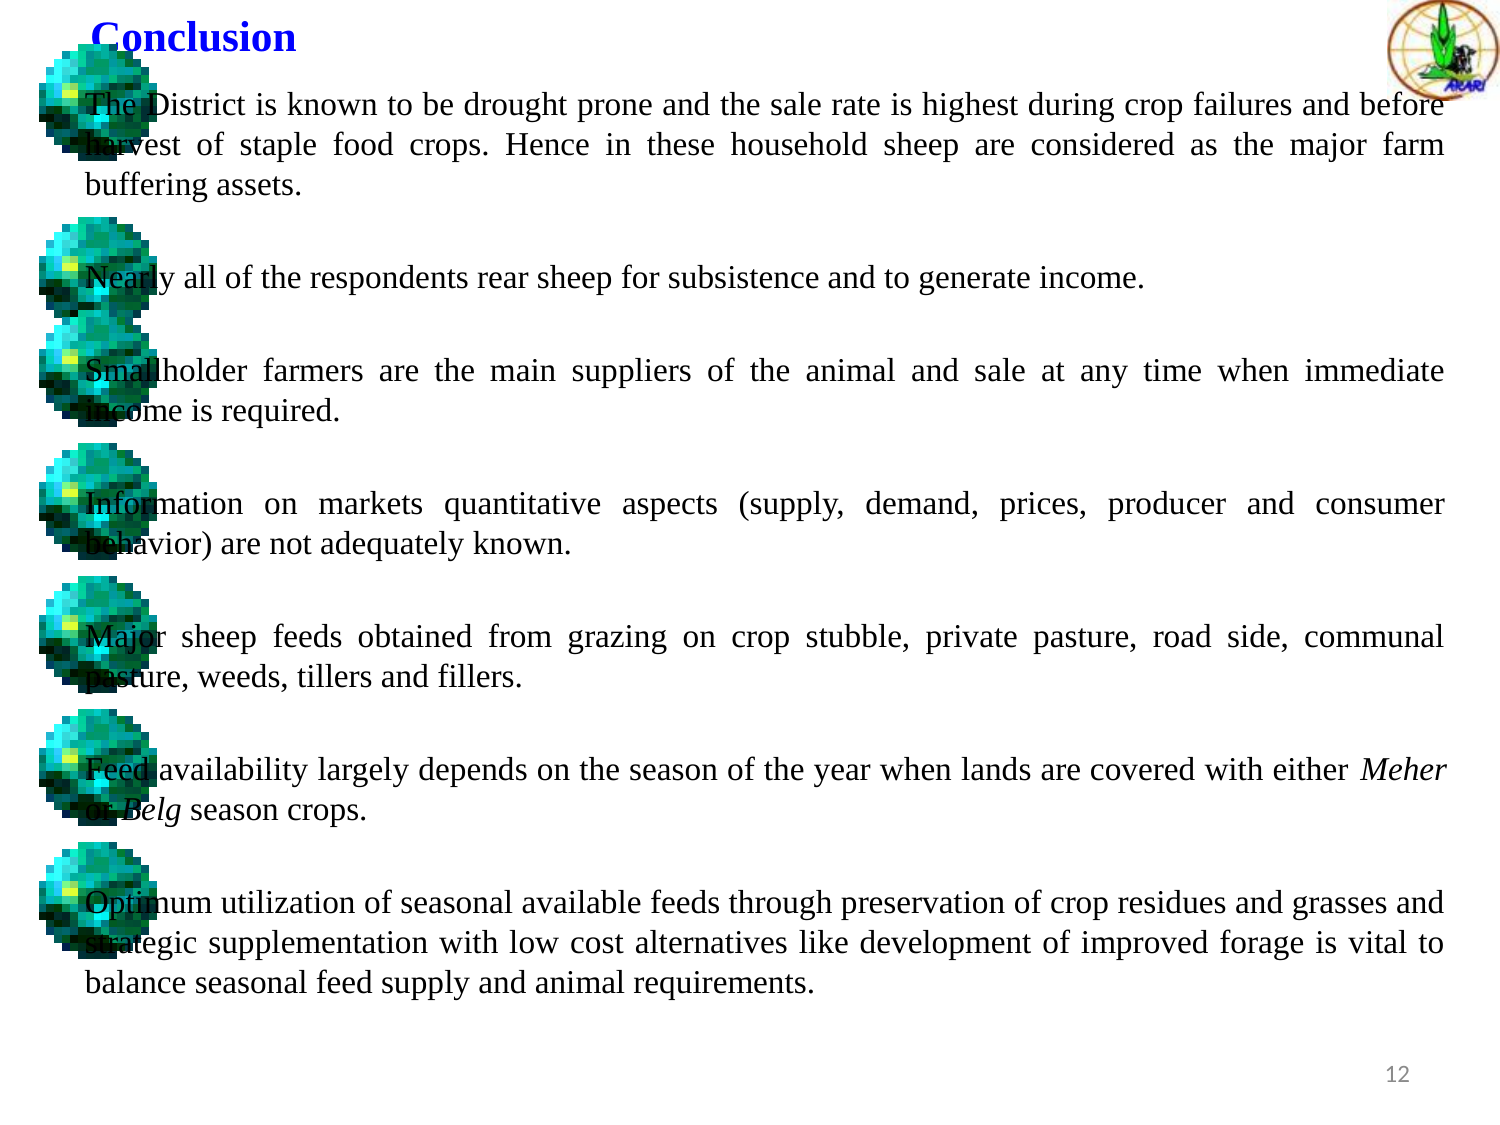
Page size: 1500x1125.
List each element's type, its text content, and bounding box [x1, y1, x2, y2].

title Conclusion [75, 0, 1385, 68]
picture [39, 709, 157, 826]
picture [39, 443, 157, 560]
list The District is known to be drought prone and the sale rate is highest during crop failures and before harvest of staple food crops. Hence in these household sheep are considered as the major farm buffering assets. Nearly all of the respondents rear sheep for subsistence and to generate income. Smallholder farmers are the main suppliers of the animal and sale at any time when immediate income is required. Information on markets quantitative aspects (supply, demand, prices, producer and consumer behavior) are not adequately known. Major sheep feeds obtained from grazing on crop stubble, private pasture, road side, communal pasture, weeds, tillers and fillers. Feed availability largely depends on the season of the year when lands are covered with either Meher or Belg season crops. Optimum utilization of seasonal available feeds through preservation of crop residues and grasses and strategic supplementation with low cost alternatives like development of improved forage is vital to balance seasonal feed supply and animal requirements. [24, 75, 1463, 1050]
picture [39, 842, 157, 959]
slide_number 12 [1074, 1042, 1425, 1103]
picture [39, 44, 157, 161]
picture [39, 217, 157, 427]
picture [1387, 0, 1500, 102]
picture [39, 576, 157, 693]
